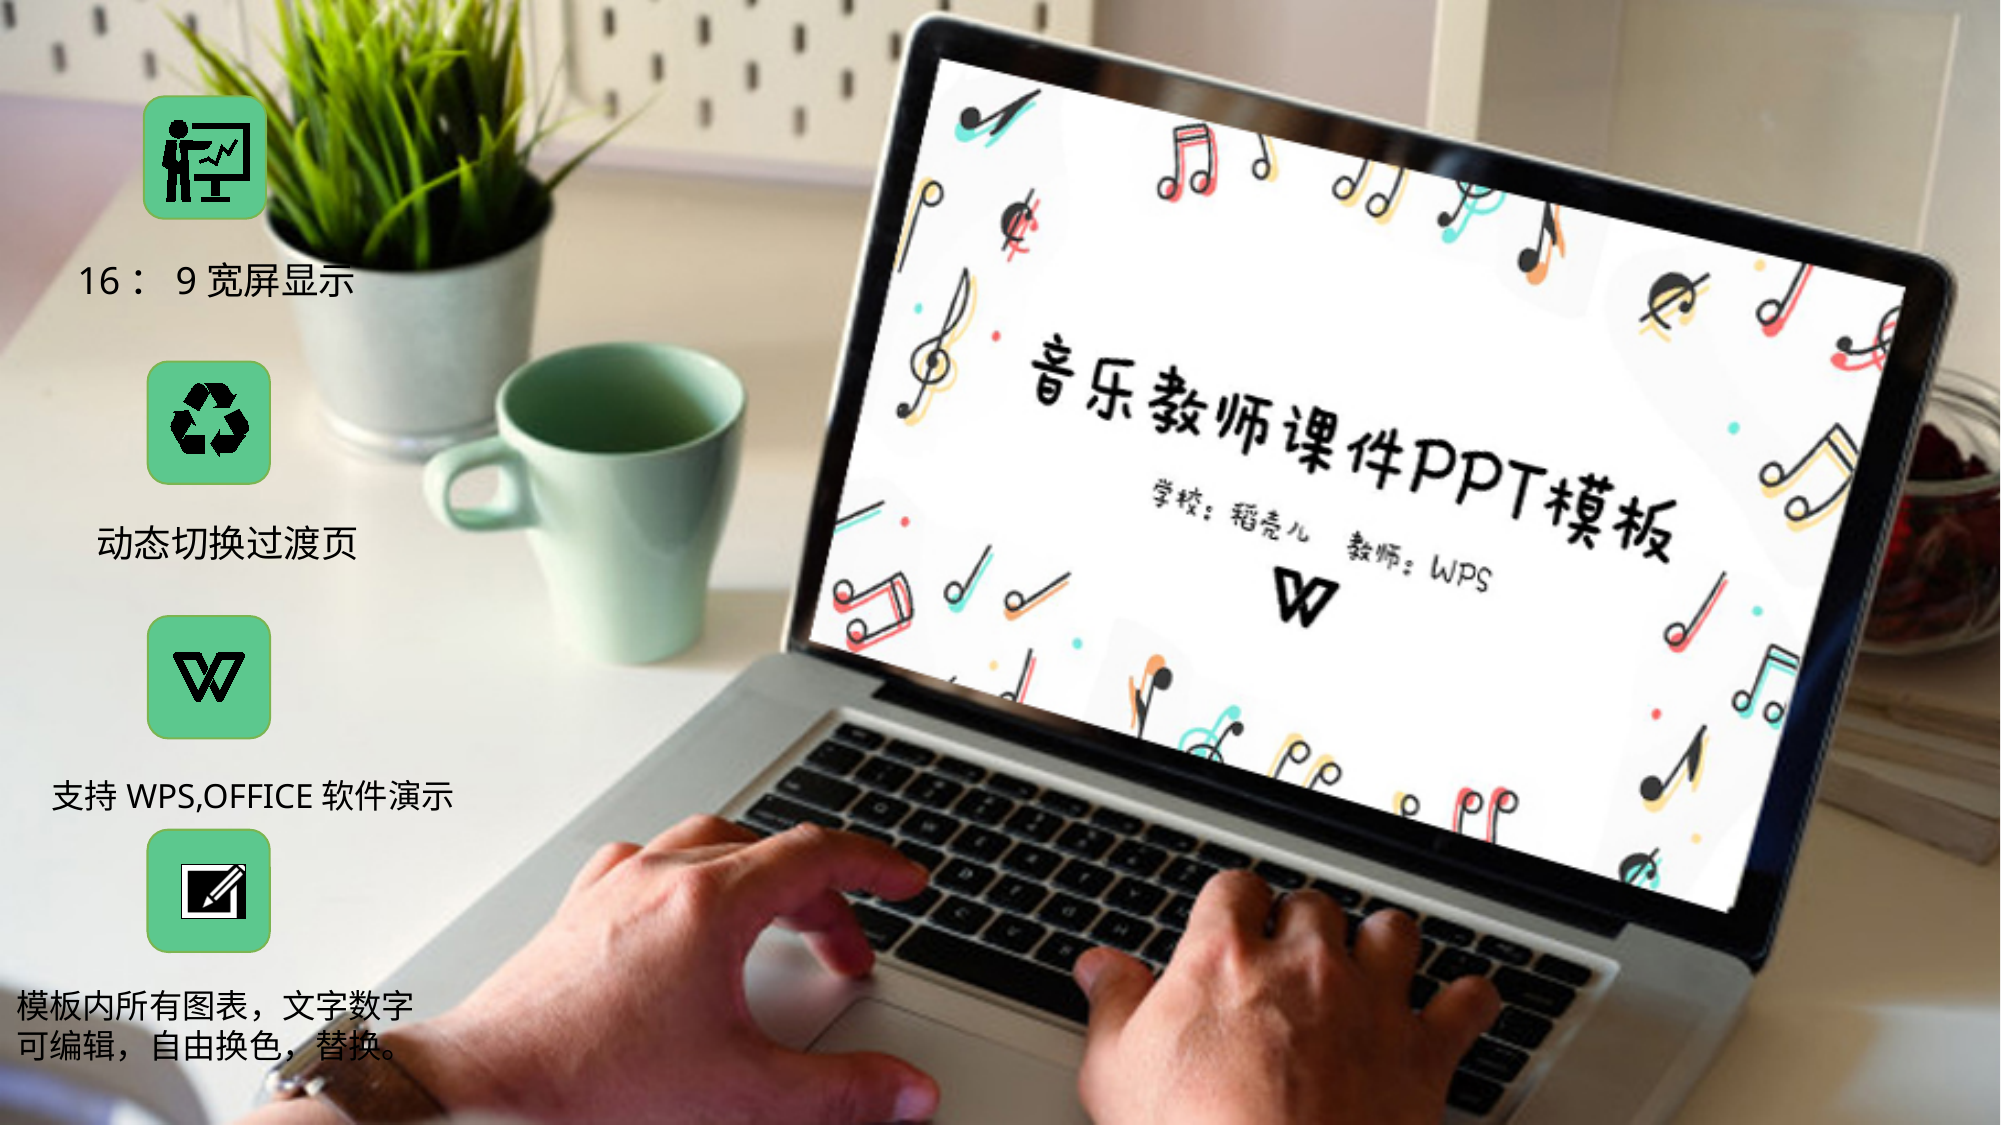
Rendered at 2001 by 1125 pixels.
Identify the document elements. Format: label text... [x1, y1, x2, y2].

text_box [143, 96, 271, 953]
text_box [162, 120, 250, 919]
text_box 16：9宽屏显示 [62, 249, 143, 310]
text_box 支持WPS,OFFICE软件演示 [37, 767, 143, 823]
text_box 模板内所有图表，文字数字 可编辑，自由换色，替换。 [1, 977, 431, 1073]
text_box 16：9宽屏显示 [271, 249, 371, 310]
picture [0, 0, 2001, 1125]
text_box 动态切换过渡页 [271, 512, 374, 573]
text_box 动态切换过渡页 [81, 512, 143, 573]
text_box 支持WPS,OFFICE软件演示 [271, 767, 470, 823]
